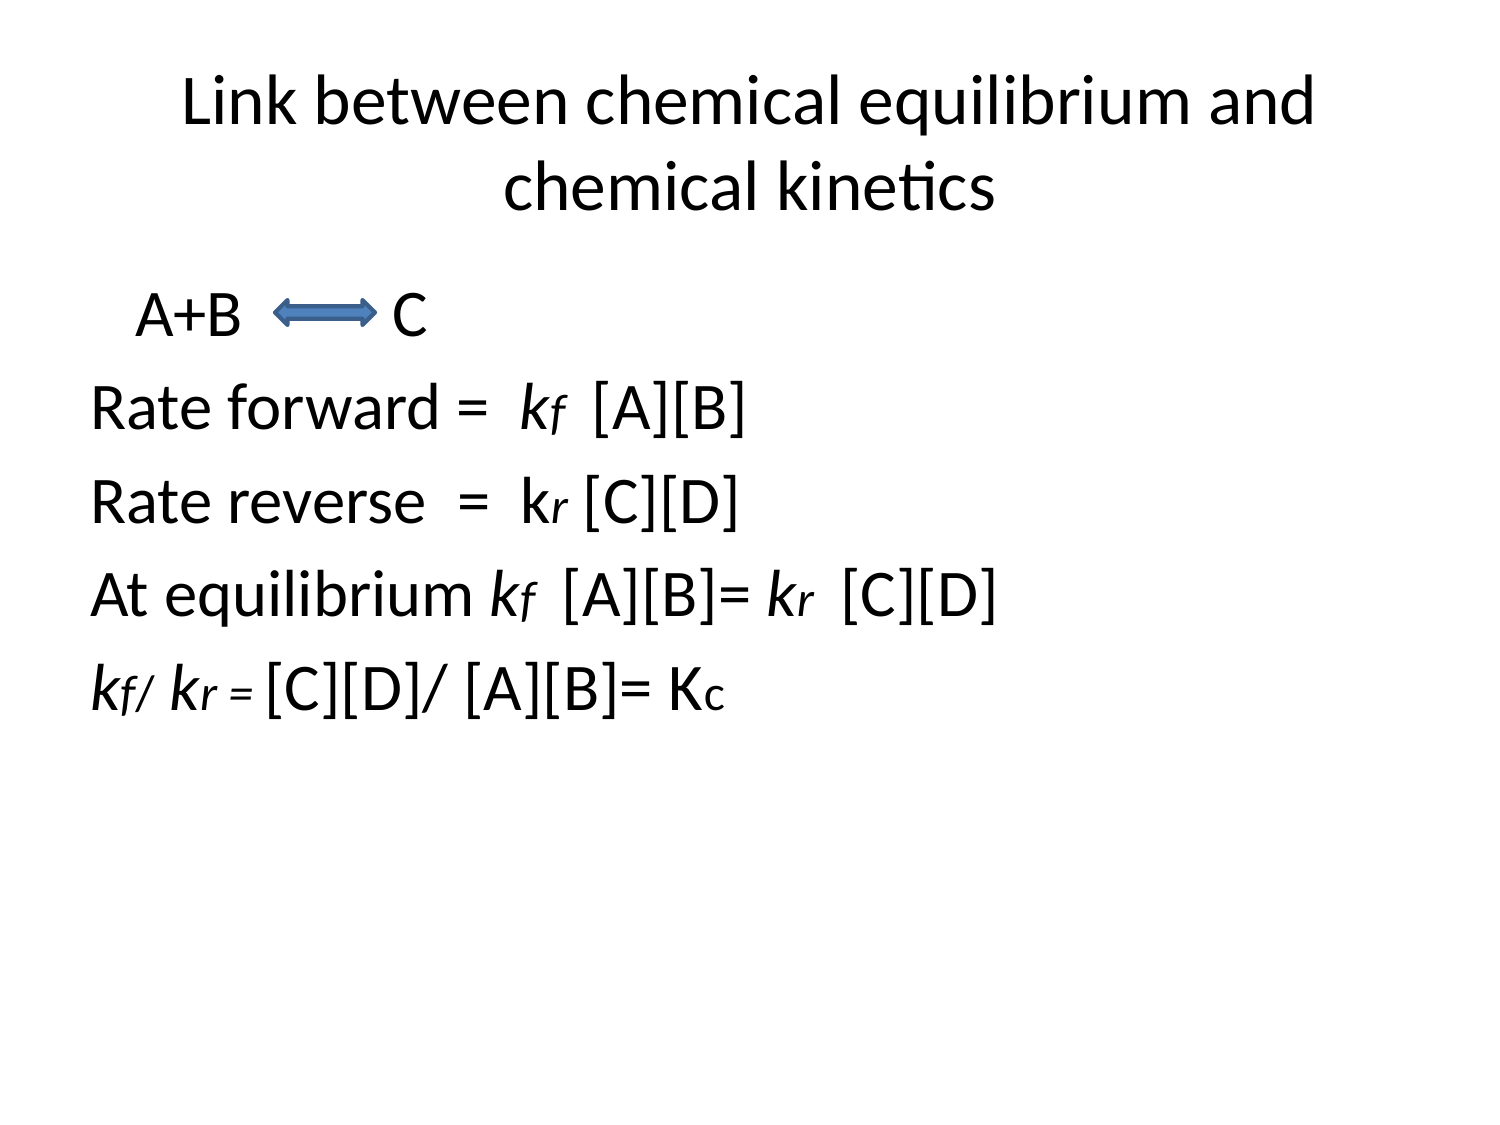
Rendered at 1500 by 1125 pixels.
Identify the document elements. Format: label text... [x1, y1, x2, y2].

text_box [272, 298, 378, 327]
title Link between chemical equilibrium and chemical kinetics [75, 45, 1425, 233]
list A+B C Rate forward = kf [A][B] Rate reverse = kr [C][D] At equilibrium kf [A][B]= kr [C][D] kf/ kr = [C][D]/ [A][B]= Kc [75, 262, 1425, 1005]
